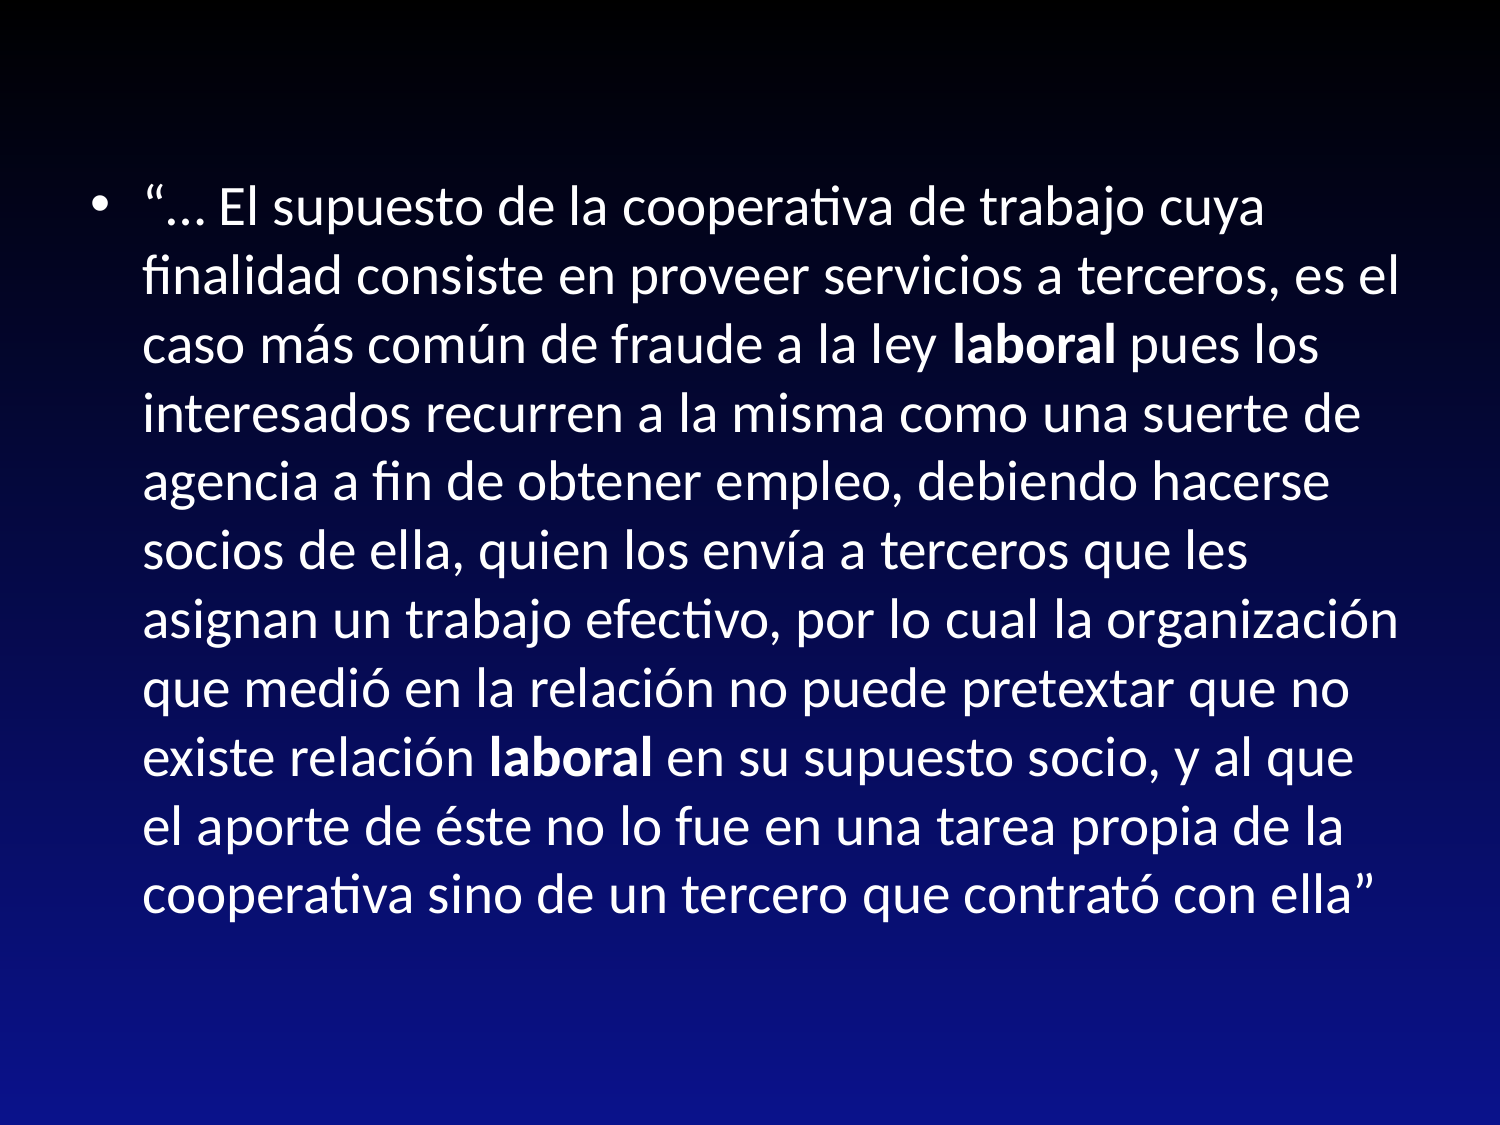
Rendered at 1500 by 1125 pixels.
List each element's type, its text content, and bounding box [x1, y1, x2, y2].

list “… El supuesto de la cooperativa de trabajo cuya finalidad consiste en proveer servicios a terceros, es el caso más común de fraude a la ley laboral pues los interesados recurren a la misma como una suerte de agencia a fin de obtener empleo, debiendo hacerse socios de ella, quien los envía a terceros que les asignan un trabajo efectivo, por lo cual la organización que medió en la relación no puede pretextar que no existe relación laboral en su supuesto socio, y al que el aporte de éste no lo fue en una tarea propia de la cooperativa sino de un tercero que contrató con ella” [75, 160, 1425, 1005]
